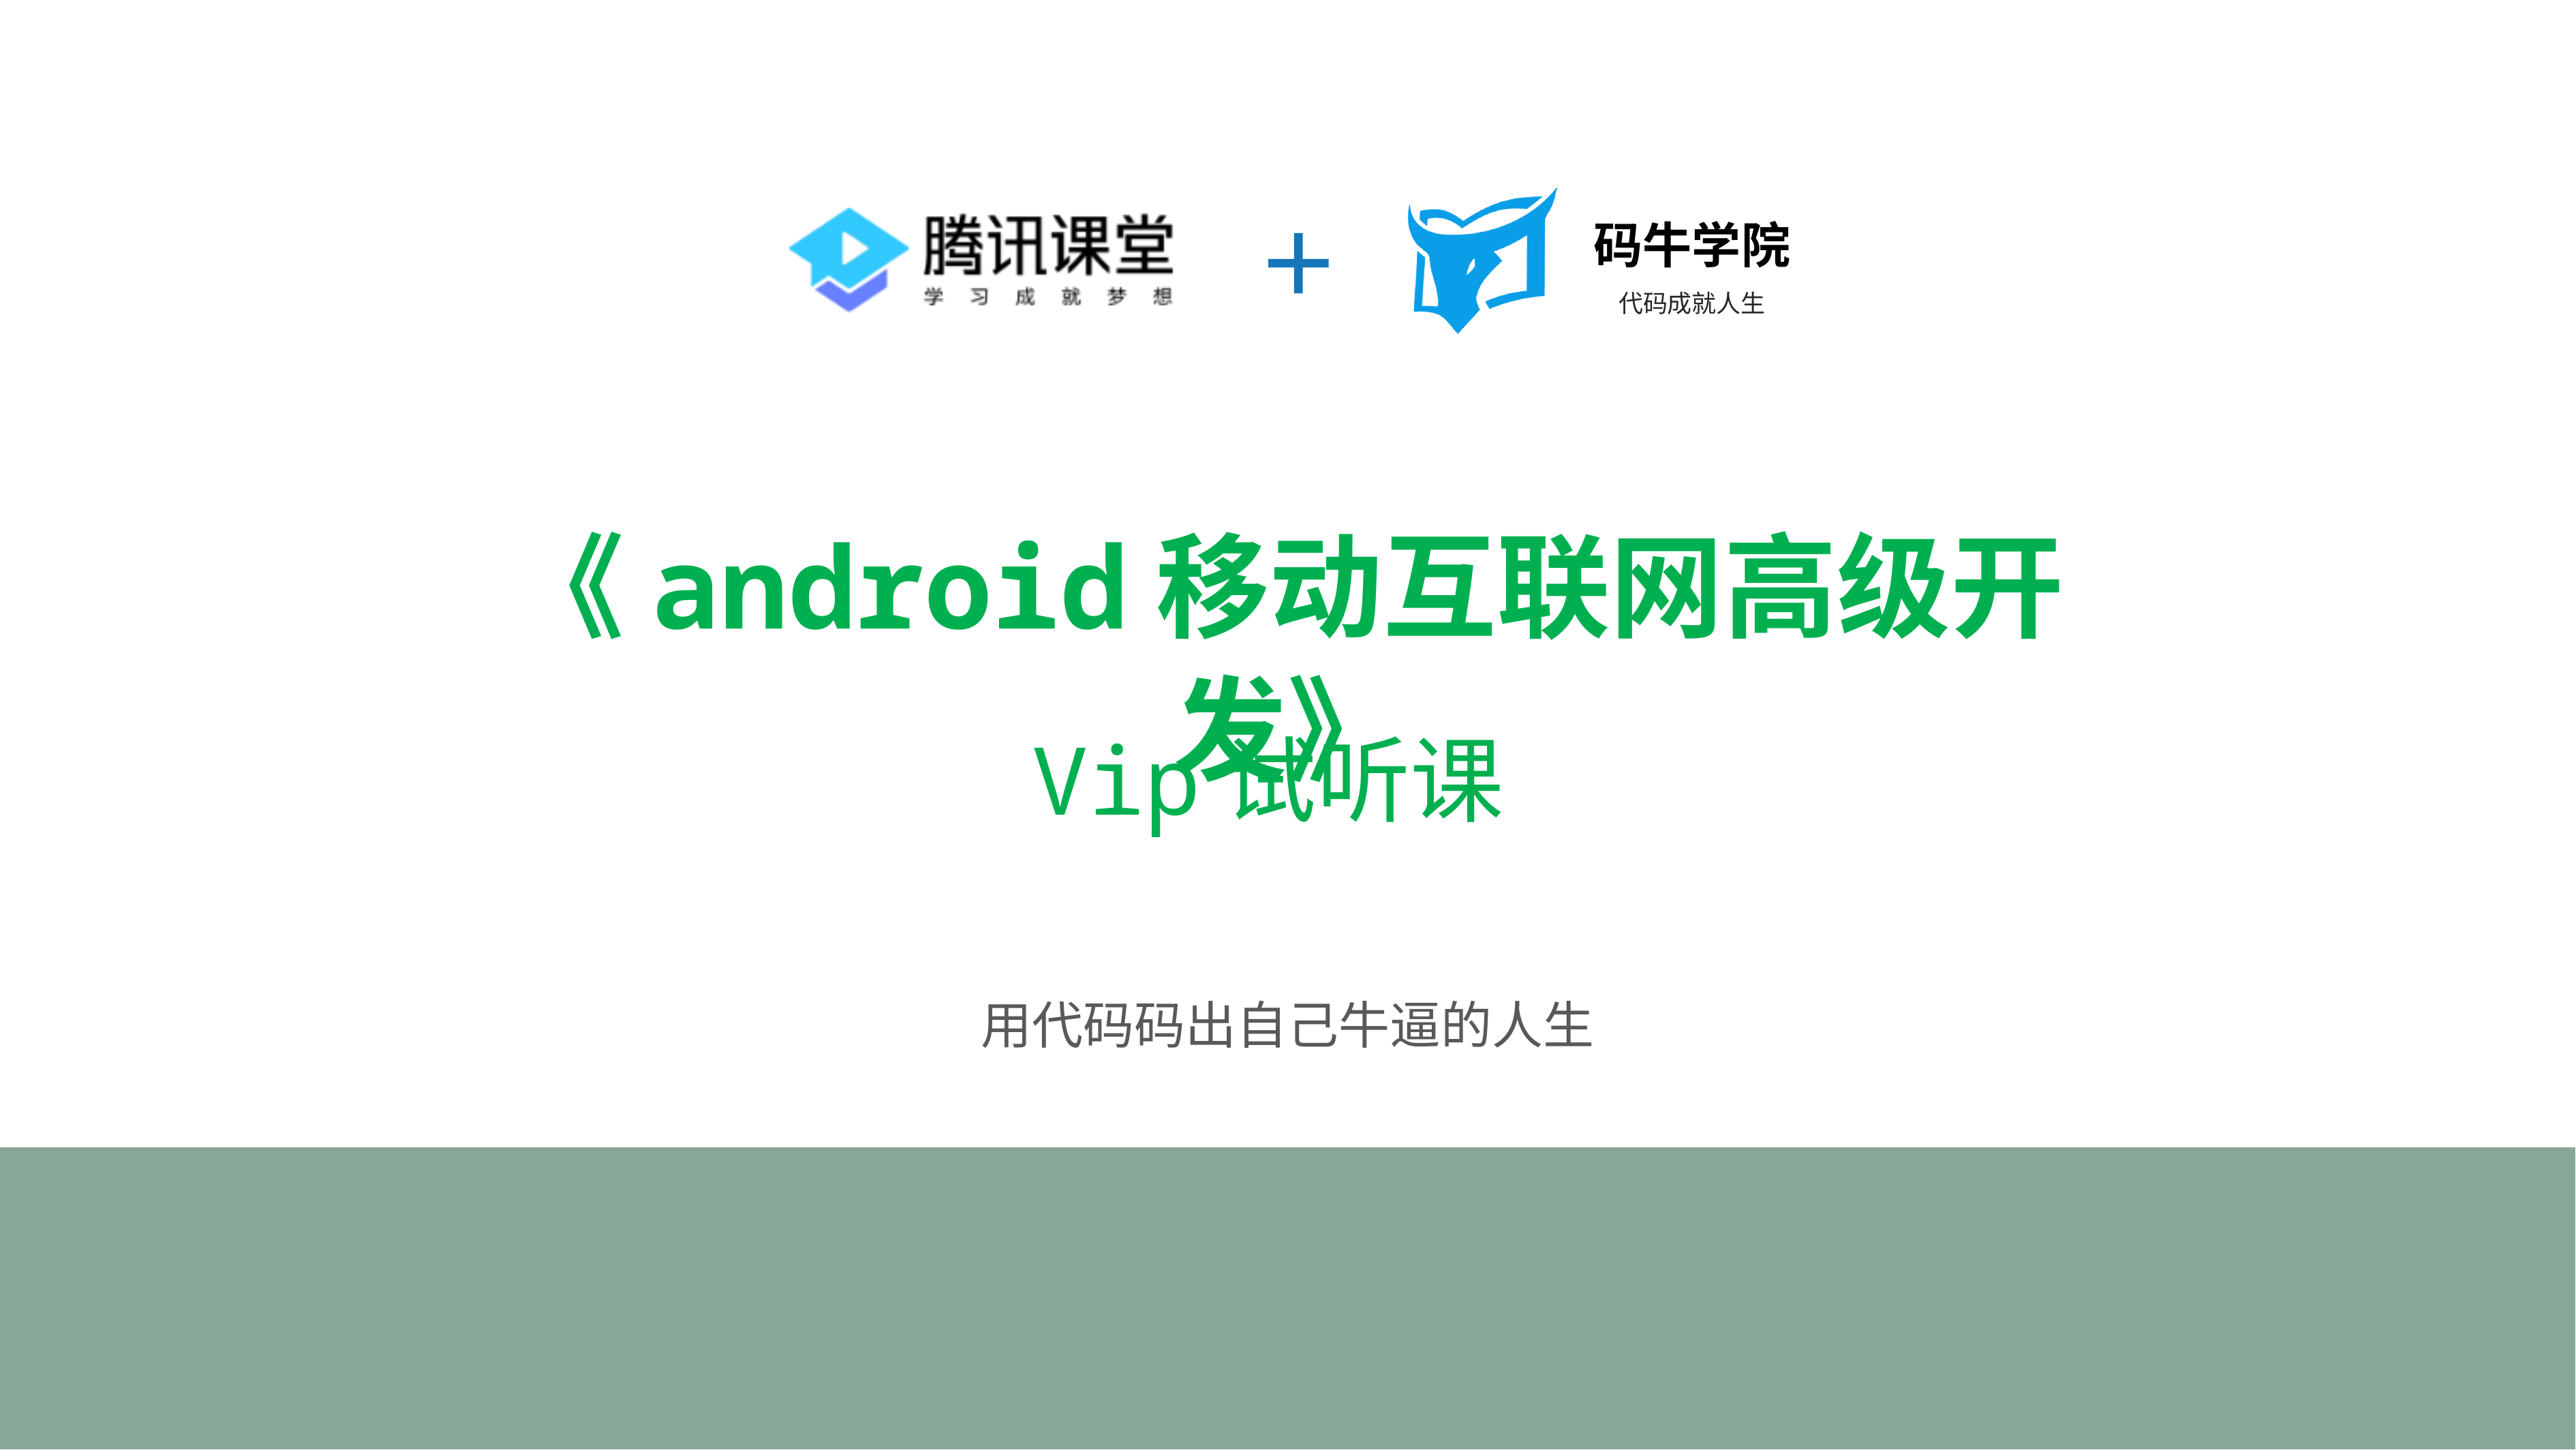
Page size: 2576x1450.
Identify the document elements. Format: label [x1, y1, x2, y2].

text_box [786, 164, 1956, 358]
text_box [0, 1147, 2576, 1449]
text_box [429, 503, 2147, 1061]
